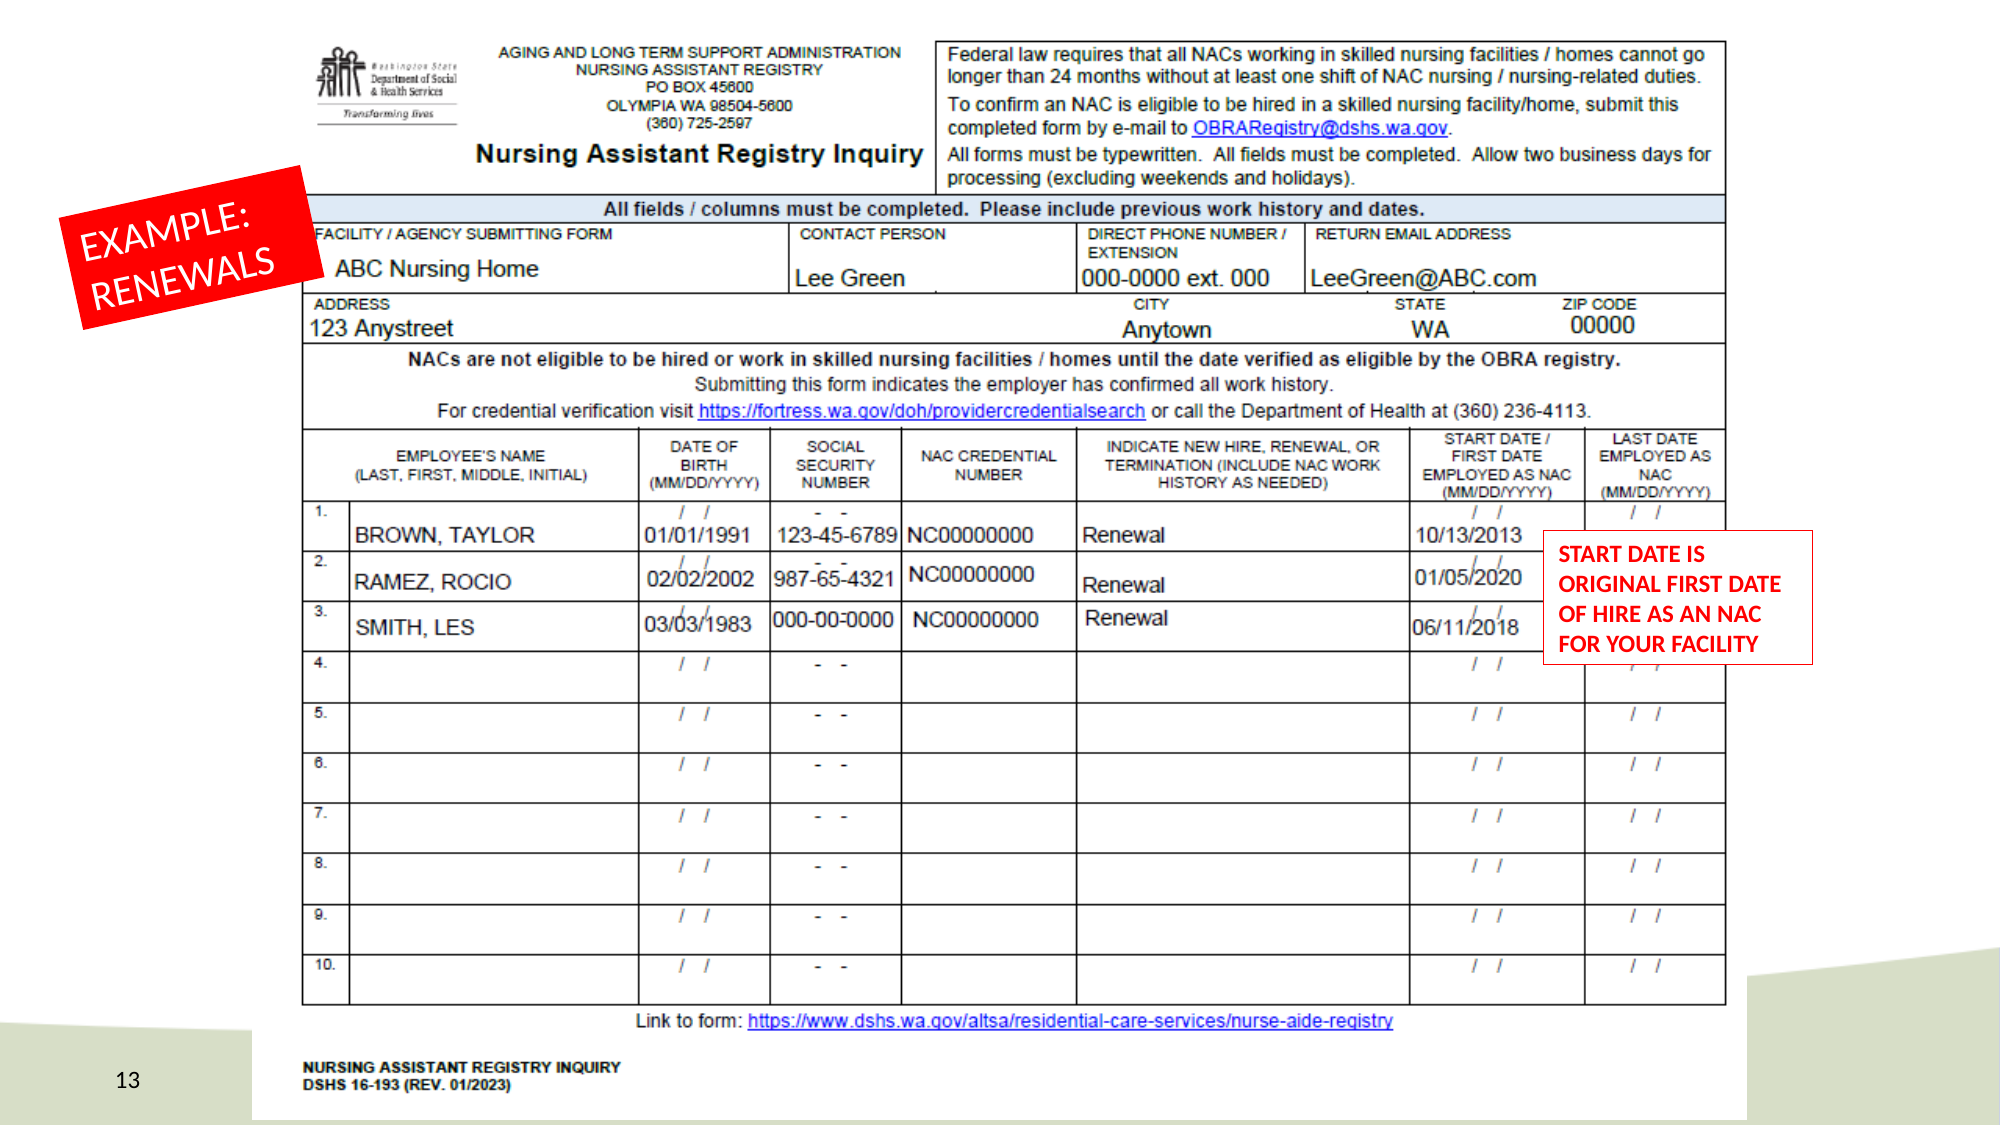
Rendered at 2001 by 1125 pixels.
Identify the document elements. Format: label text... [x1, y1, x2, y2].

text_box START DATE IS ORIGINAL FIRST DATE OF HIRE AS AN NAC FOR YOUR FACILITY [1747, 530, 1813, 665]
slide_number 13 [99, 1048, 252, 1108]
picture [252, 5, 1747, 1120]
text_box EXAMPLE: RENEWALS [58, 175, 252, 330]
